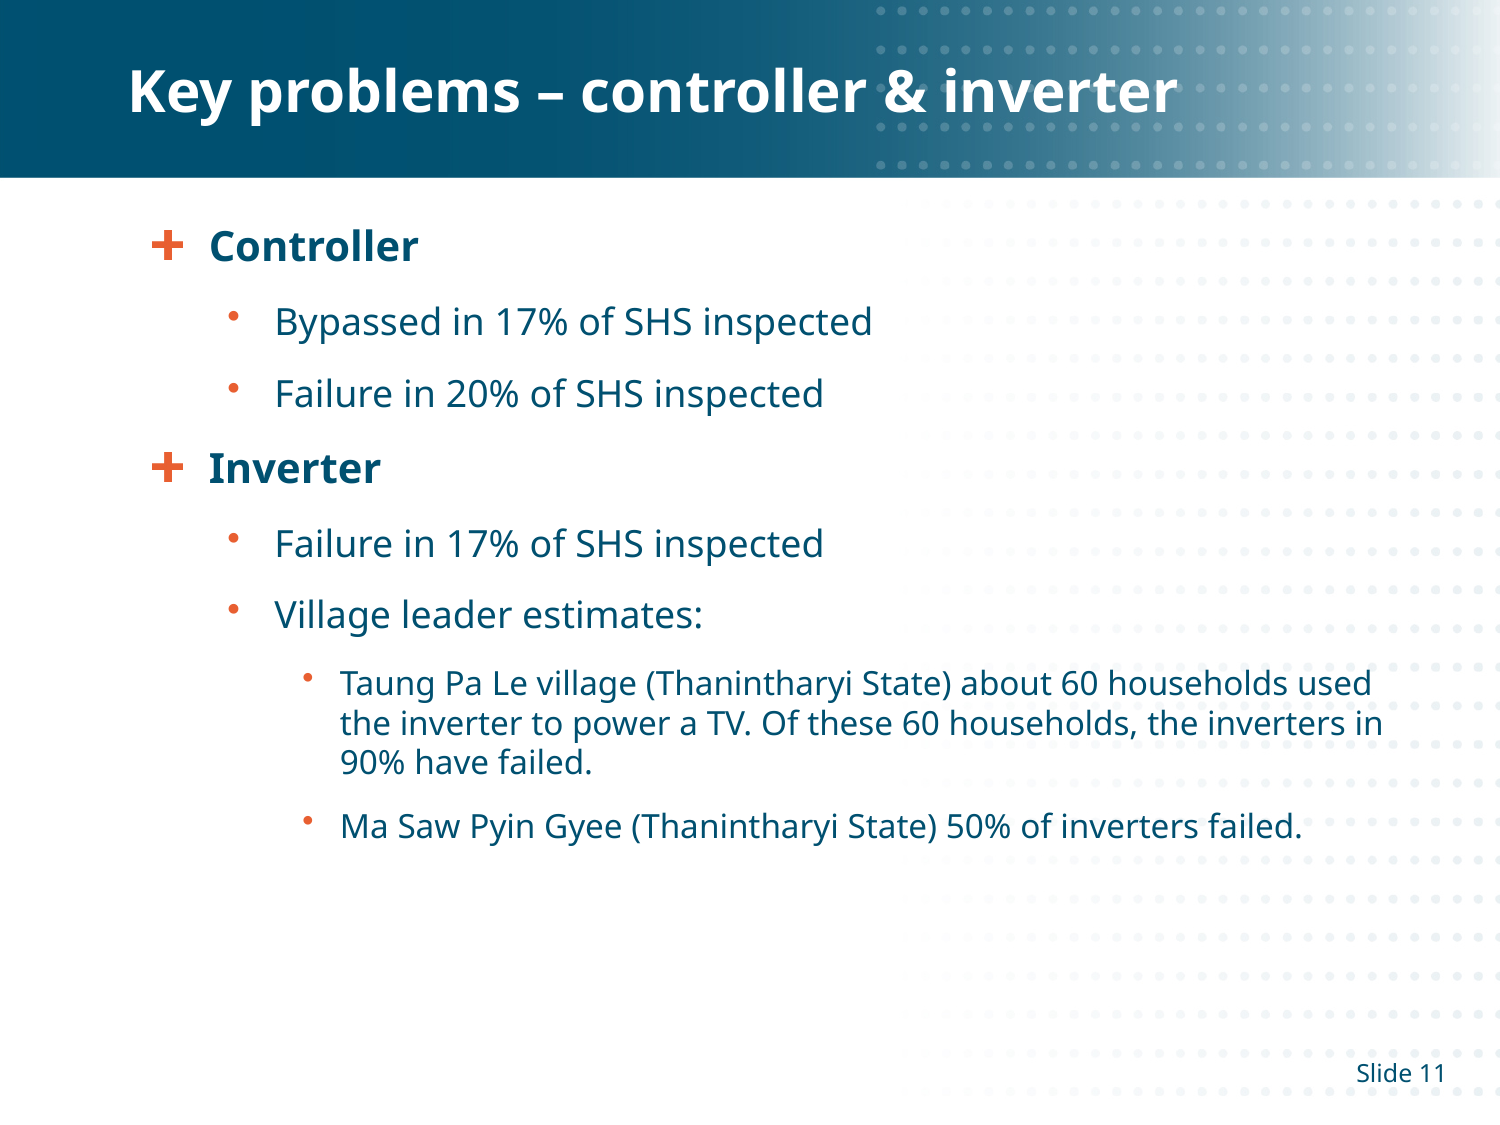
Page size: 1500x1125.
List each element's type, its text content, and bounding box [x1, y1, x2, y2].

slide_number 11 [1112, 1049, 1463, 1125]
title Key problems – controller & inverter [112, 0, 1463, 184]
picture [0, 0, 1500, 1125]
list Controller Bypassed in 17% of SHS inspected Failure in 20% of SHS inspected Inverter Failure in 17% of SHS inspected Village leader estimates: Taung Pa Le village (Thanintharyi State) about 60 households used the inverter to power a TV. Of these 60 households, the inverters in 90% have failed. Ma Saw Pyin Gyee (Thanintharyi State) 50% of inverters failed. [137, 212, 1438, 955]
